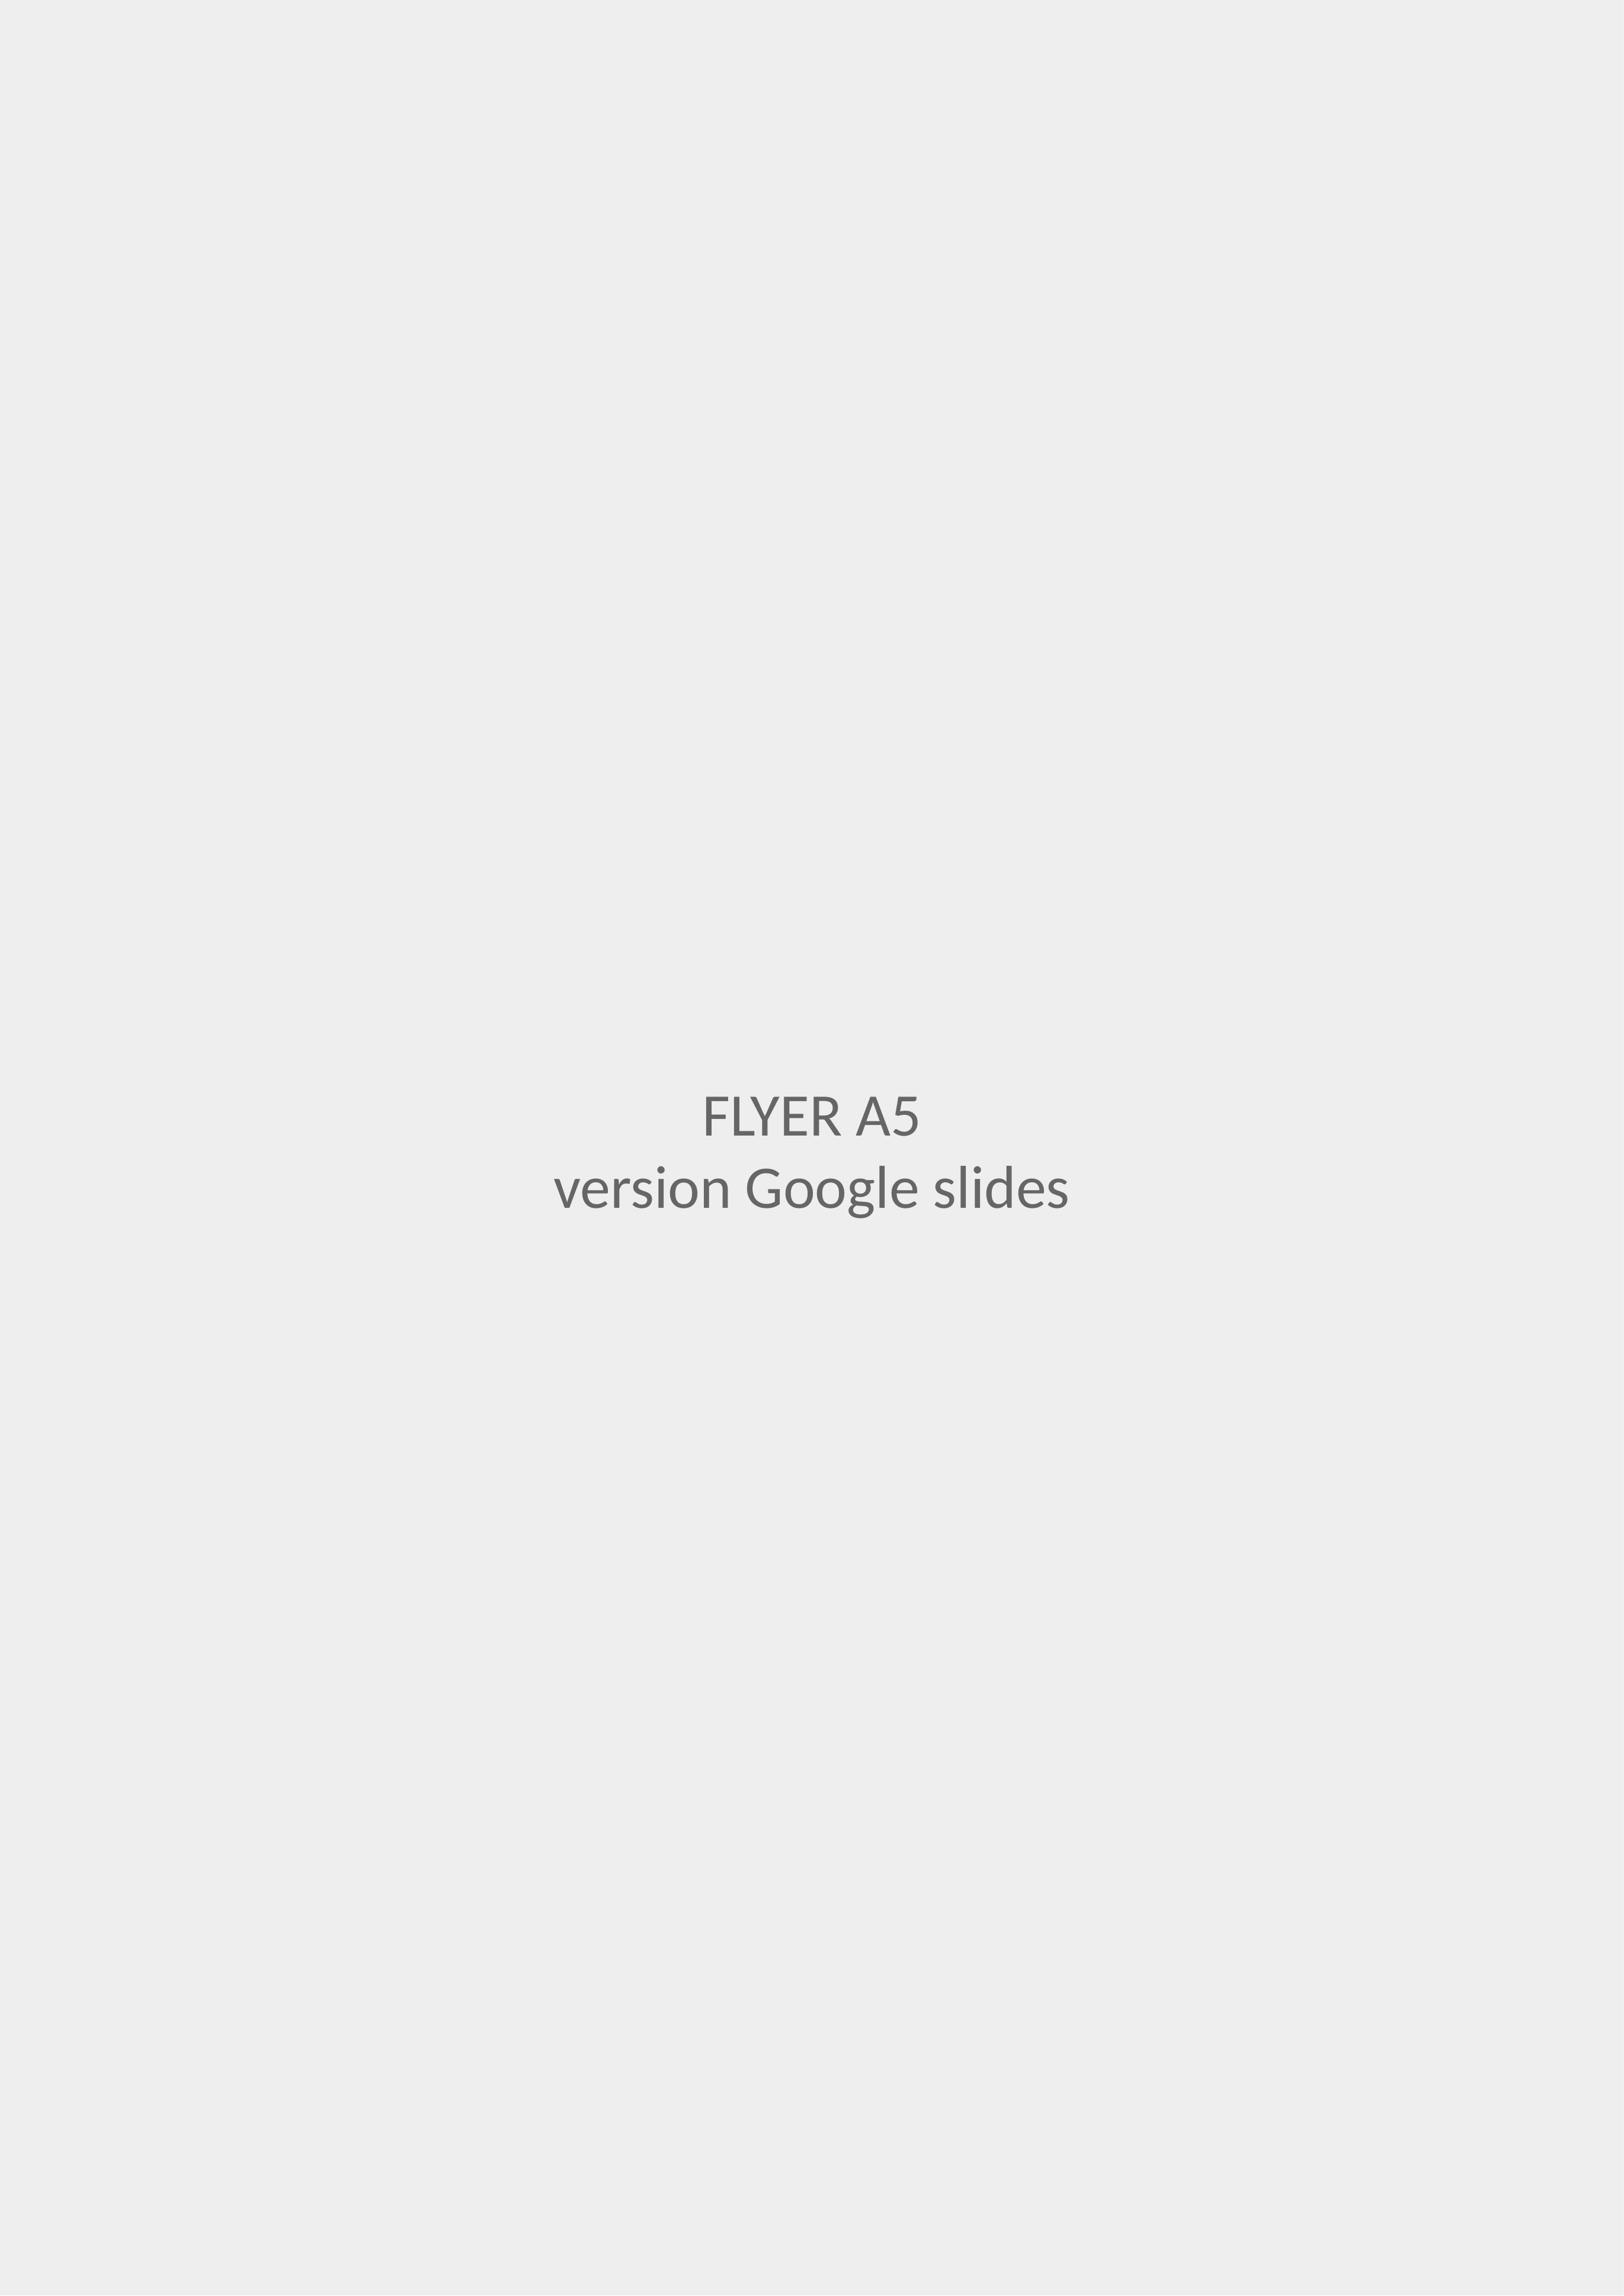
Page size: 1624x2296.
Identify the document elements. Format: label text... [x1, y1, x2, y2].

text_box FLYER A5 version Google slides [255, 679, 1368, 1617]
